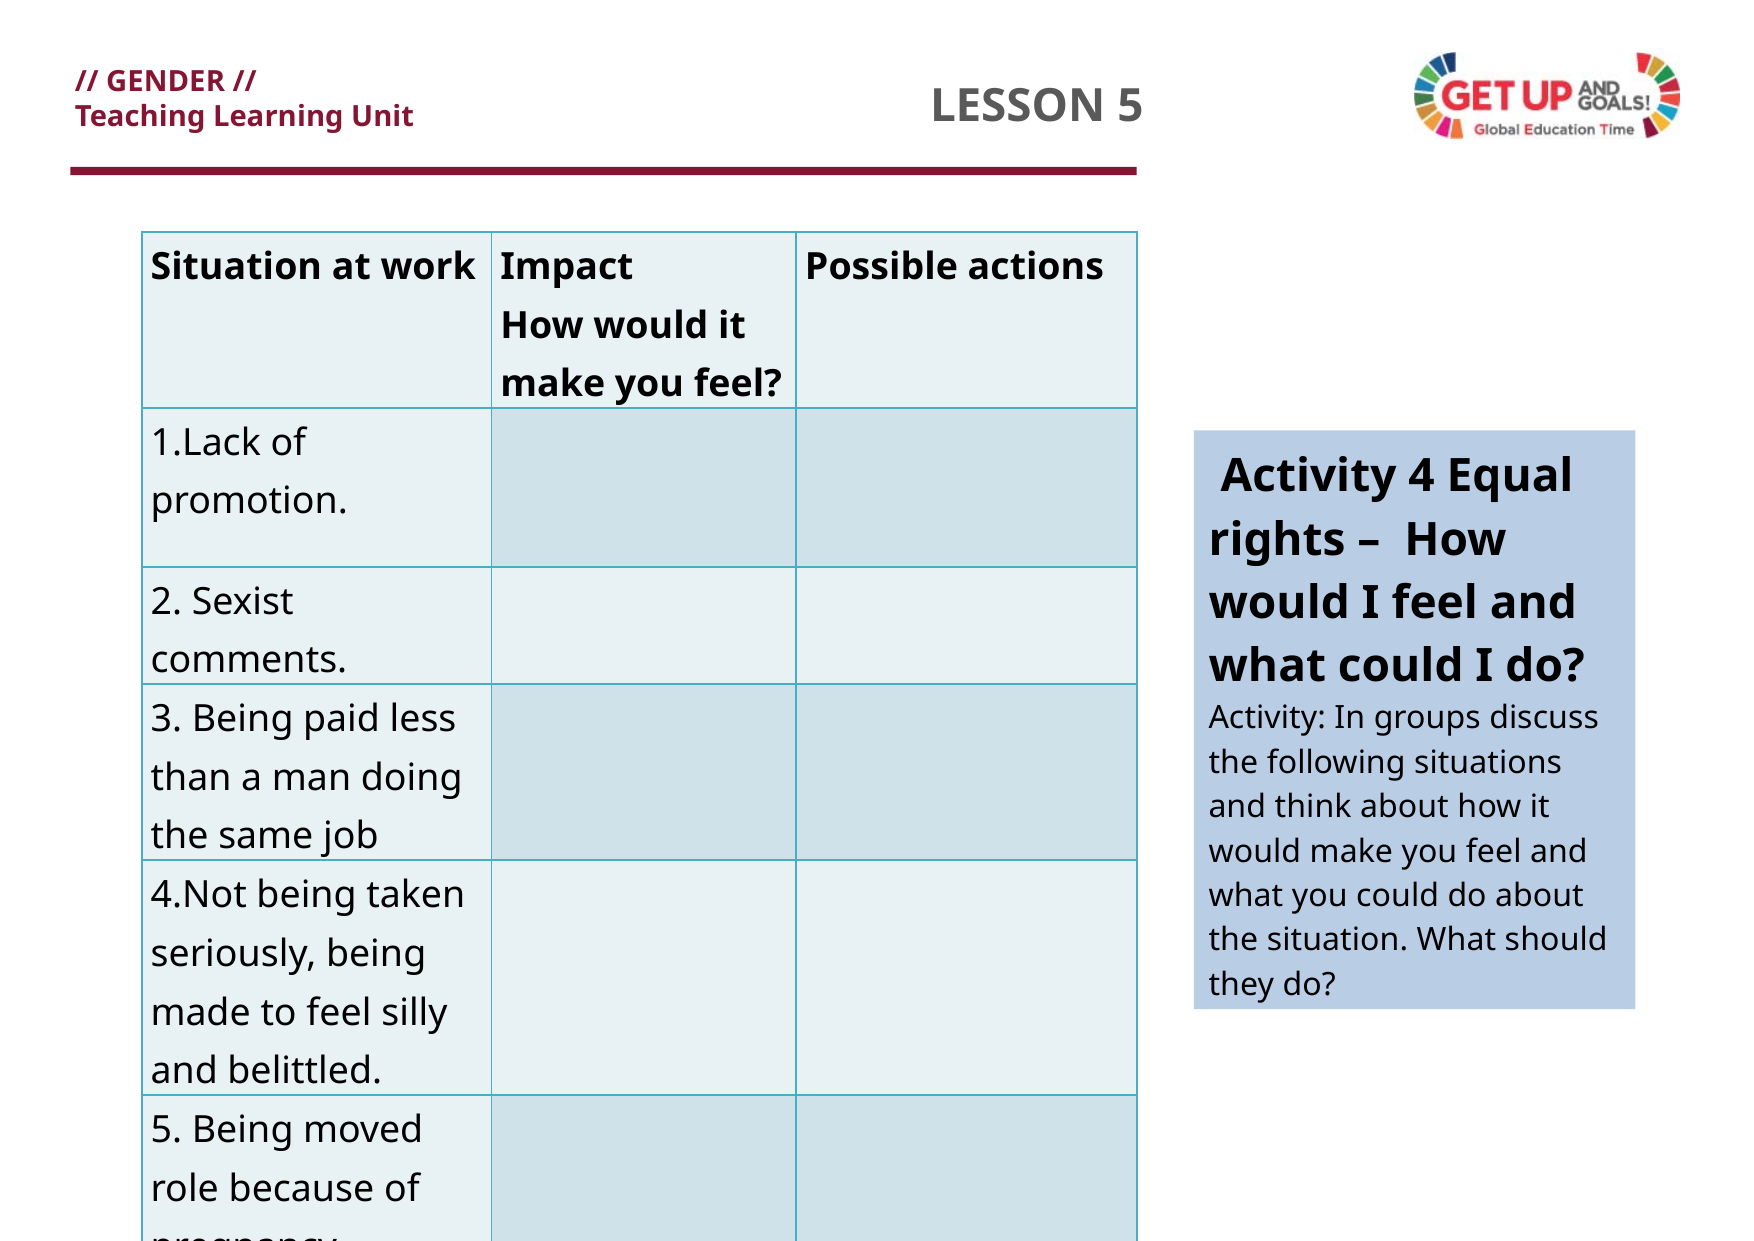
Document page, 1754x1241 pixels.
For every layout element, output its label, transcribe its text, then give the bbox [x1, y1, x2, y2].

table_cell [797, 1096, 1136, 1241]
table_cell 2. Sexist comments. [143, 568, 491, 683]
table_cell 4.Not being taken seriously, being made to feel silly and belittled. [143, 861, 491, 1094]
table_cell [797, 409, 1136, 566]
text_box Activity 4 Equal rights – How would I feel and what could I do? Activity: In groups discuss the following situations and think about how it would make you feel and what you could do about the situation. What should they do? [1193, 430, 1636, 1010]
table_cell [492, 568, 795, 683]
table_cell [797, 685, 1136, 859]
table_header Impact How would it make you feel? [492, 233, 795, 407]
table_header Situation at work [143, 233, 491, 407]
table_cell [492, 861, 795, 1094]
table_cell 3. Being paid less than a man doing the same job [143, 685, 491, 859]
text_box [59, 47, 1680, 176]
table_cell 1.Lack of promotion. [143, 409, 491, 566]
table_cell [797, 861, 1136, 1094]
table_cell [492, 409, 795, 566]
table_cell 5. Being moved role because of pregnancy. [143, 1096, 491, 1241]
table_header Possible actions [797, 233, 1136, 407]
table_cell [492, 685, 795, 859]
table_cell [797, 568, 1136, 683]
table_cell [492, 1096, 795, 1241]
